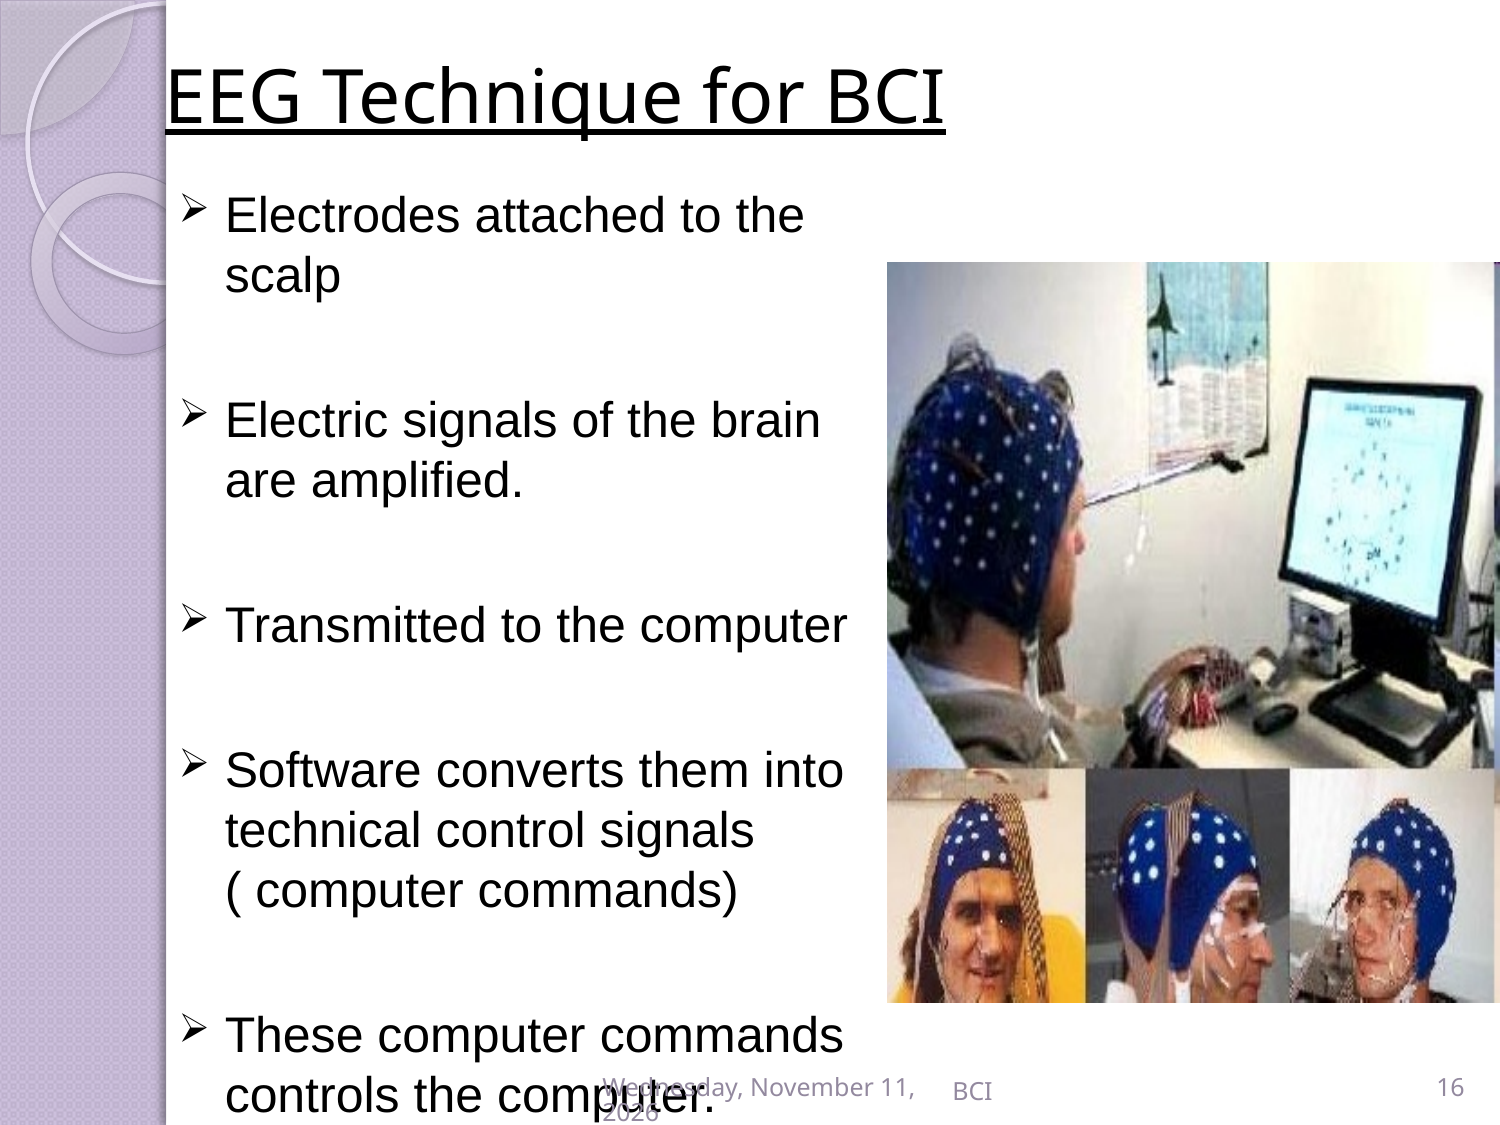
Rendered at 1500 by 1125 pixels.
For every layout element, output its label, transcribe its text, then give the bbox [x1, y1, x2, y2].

title EEG Technique for BCI [150, 0, 1500, 188]
list Electrodes attached to the scalp Electric signals of the brain are amplified. Transmitted to the computer Software converts them into technical control signals ( computer commands) These computer commands controls the computer. [149, 174, 876, 1058]
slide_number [587, 1034, 937, 1113]
footer BCI [937, 1034, 1413, 1113]
picture [887, 262, 1500, 1004]
slide_number 16 [1413, 1034, 1488, 1113]
